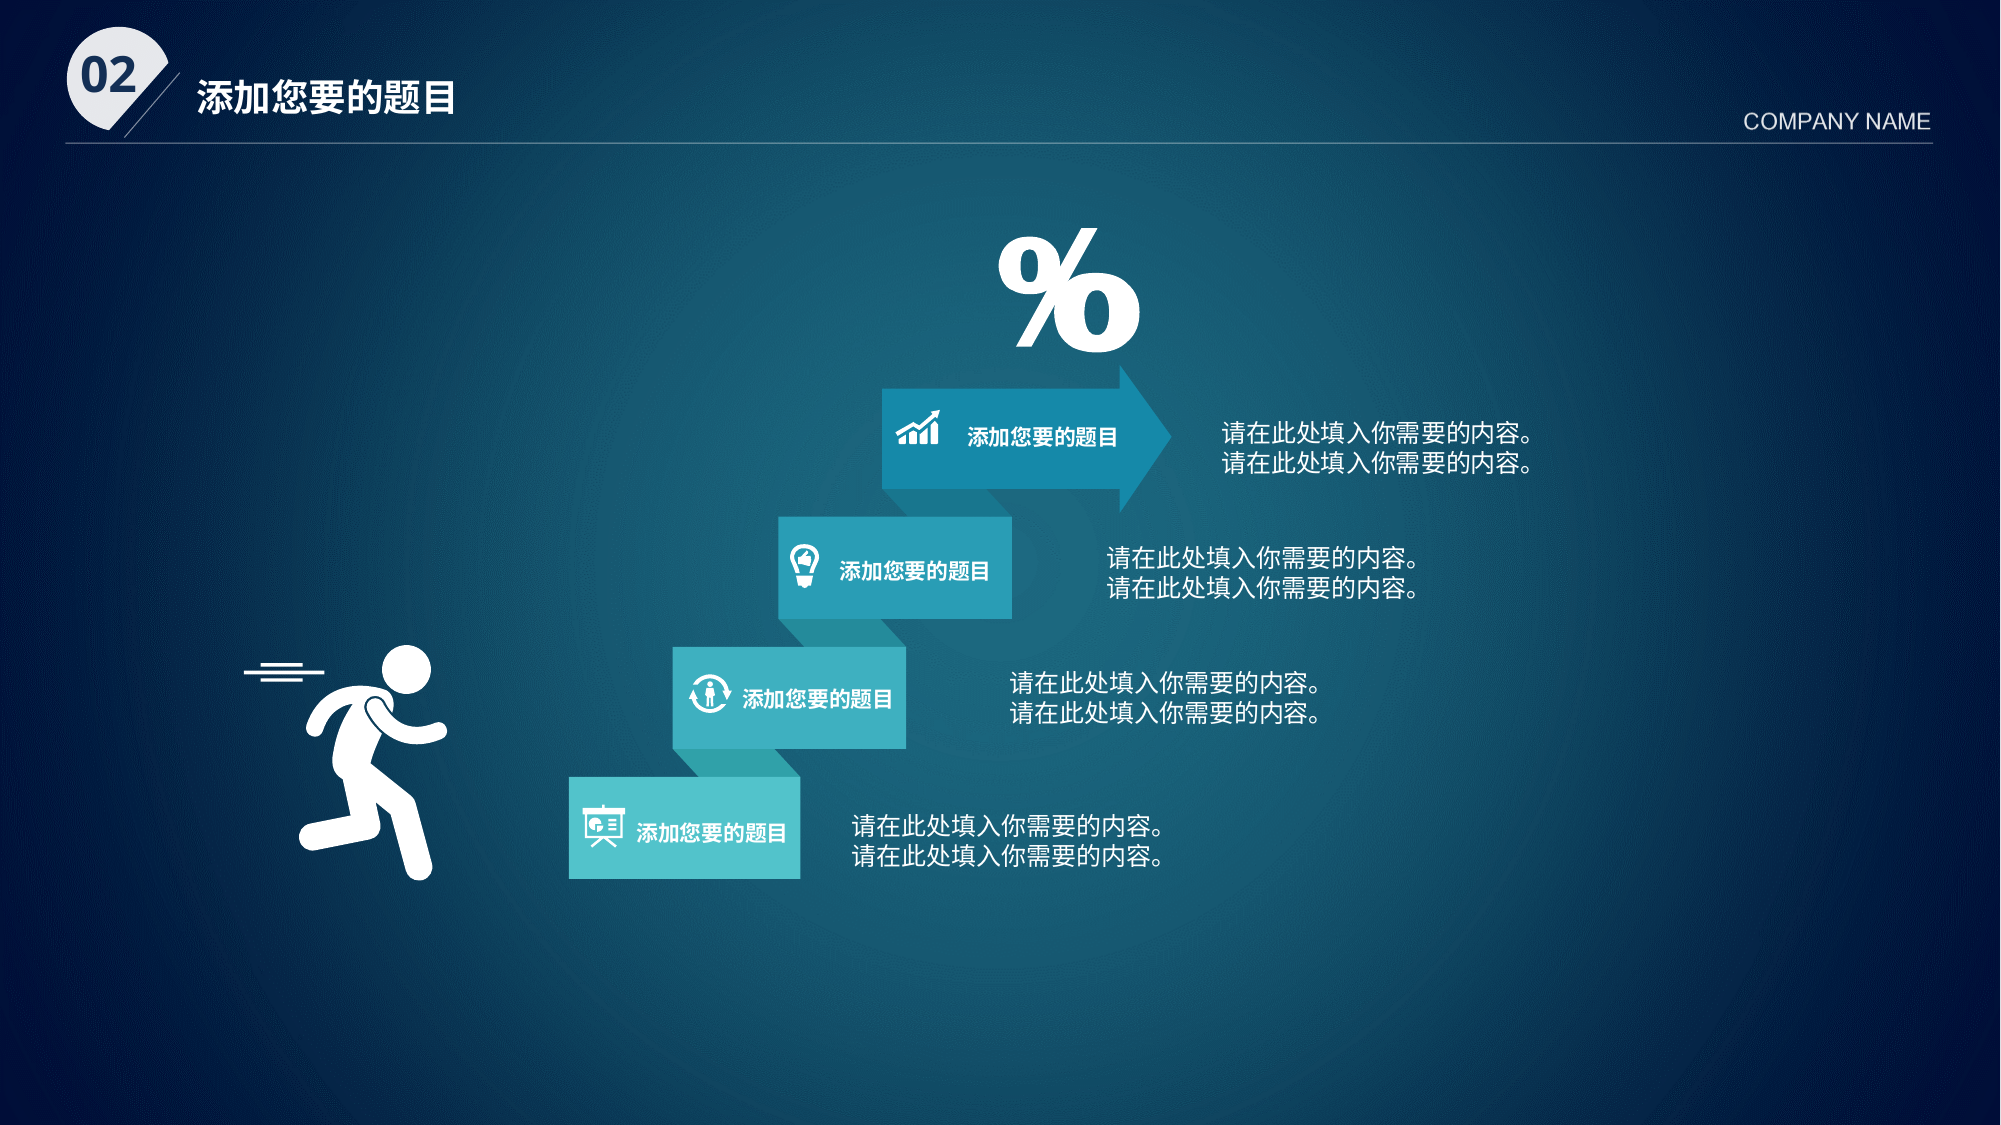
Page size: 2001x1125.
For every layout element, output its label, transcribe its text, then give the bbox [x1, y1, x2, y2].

text_box 请在此处填入你需要的内容。 请在此处填入你需要的内容。 [1091, 535, 1447, 610]
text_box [998, 228, 1140, 353]
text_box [778, 516, 1012, 619]
text_box 请在此处填入你需要的内容。 请在此处填入你需要的内容。 [837, 803, 1192, 878]
text_box 请在此处填入你需要的内容。 请在此处填入你需要的内容。 [1206, 409, 1562, 485]
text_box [243, 641, 449, 881]
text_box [672, 646, 915, 749]
text_box [778, 619, 906, 646]
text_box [568, 776, 809, 880]
text_box 请在此处填入你需要的内容。 请在此处填入你需要的内容。 [994, 660, 1349, 735]
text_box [882, 364, 1172, 513]
picture [0, 0, 2001, 1125]
text_box [672, 749, 800, 776]
